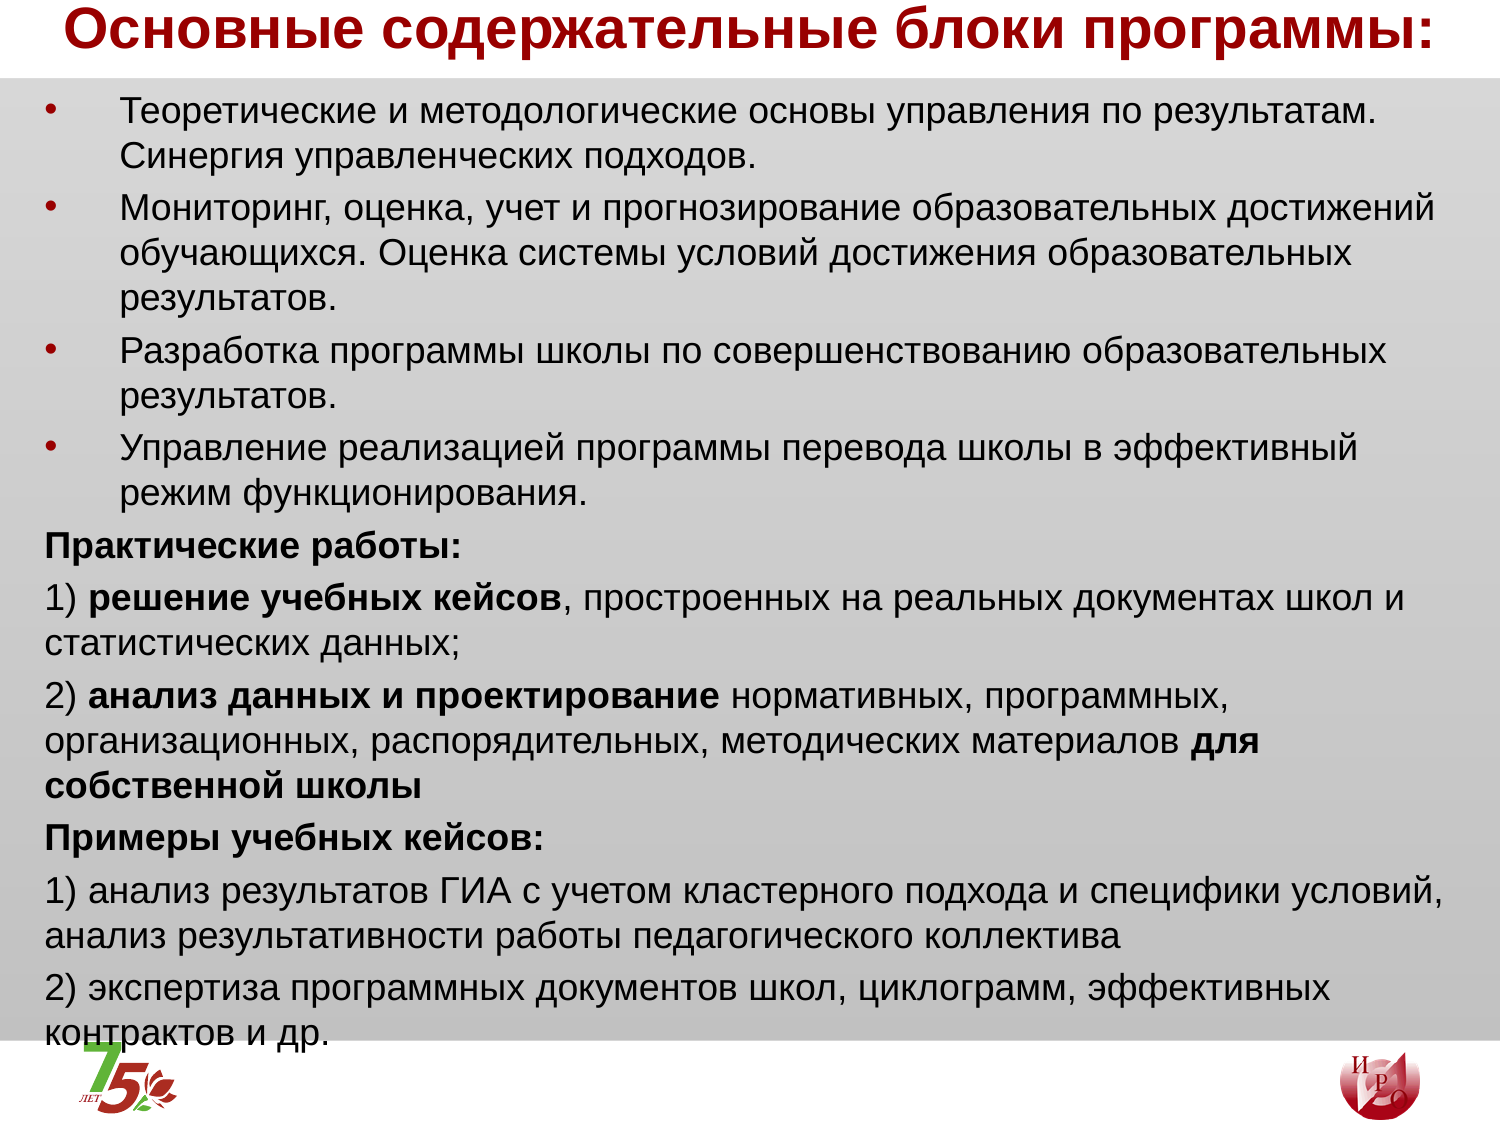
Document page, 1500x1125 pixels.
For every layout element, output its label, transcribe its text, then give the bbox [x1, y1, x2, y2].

title Основные содержательные блоки программы: [0, 0, 1500, 79]
list Теоретические и методологические основы управления по результатам. Синергия управленческих подходов. Мониторинг, оценка, учет и прогнозирование образовательных достижений обучающихся. Оценка системы условий достижения образовательных результатов. Разработка программы школы по совершенствованию образовательных результатов. Управление реализацией программы перевода школы в эффективный режим функционирования. Практические работы: 1) решение учебных кейсов, простроенных на реальных документах школ и статистических данных; 2) анализ данных и проектирование нормативных, программных, организационных, распорядительных, методических материалов для собственной школы Примеры учебных кейсов: 1) анализ результатов ГИА с учетом кластерного подхода и специфики условий, анализ результативности работы педагогического коллектива 2) экспертиза программных документов школ, циклограмм, эффективных контрактов и др. [29, 77, 1471, 857]
picture [1340, 1040, 1420, 1120]
